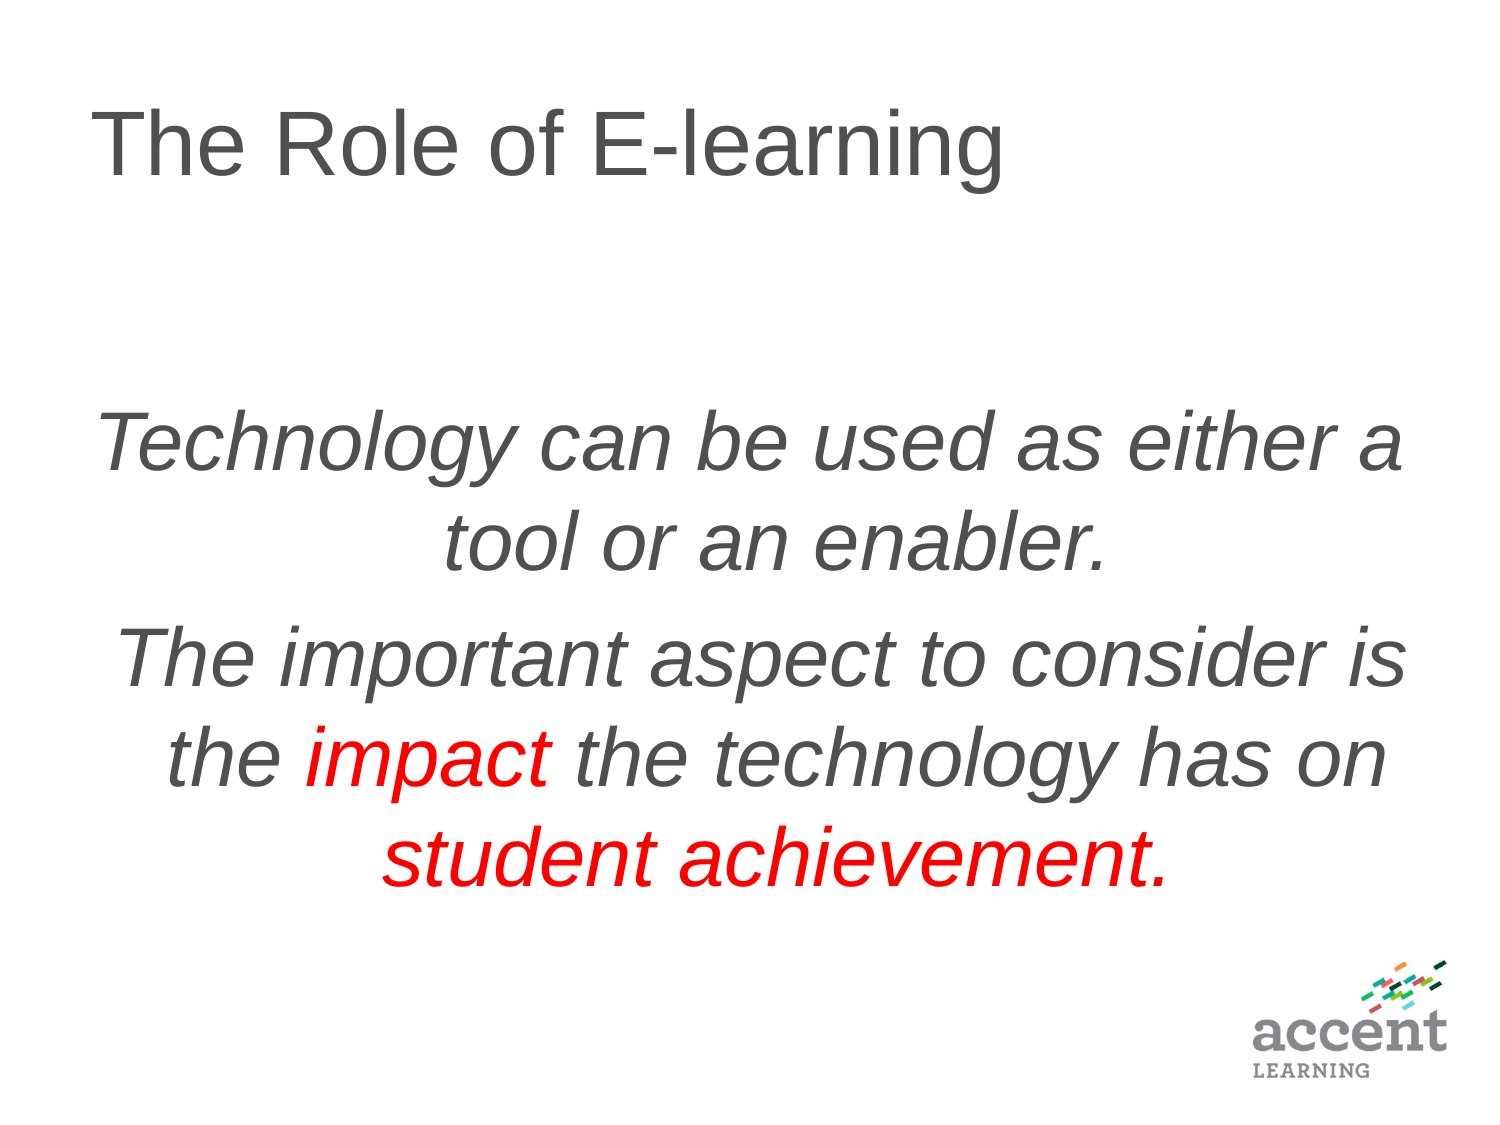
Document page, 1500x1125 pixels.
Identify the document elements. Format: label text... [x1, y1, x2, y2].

picture [1222, 928, 1477, 1108]
title The Role of E-learning [74, 44, 1426, 233]
list Technology can be used as either a tool or an enabler. The important aspect to consider is the impact the technology has on student achievement. [74, 262, 1426, 941]
